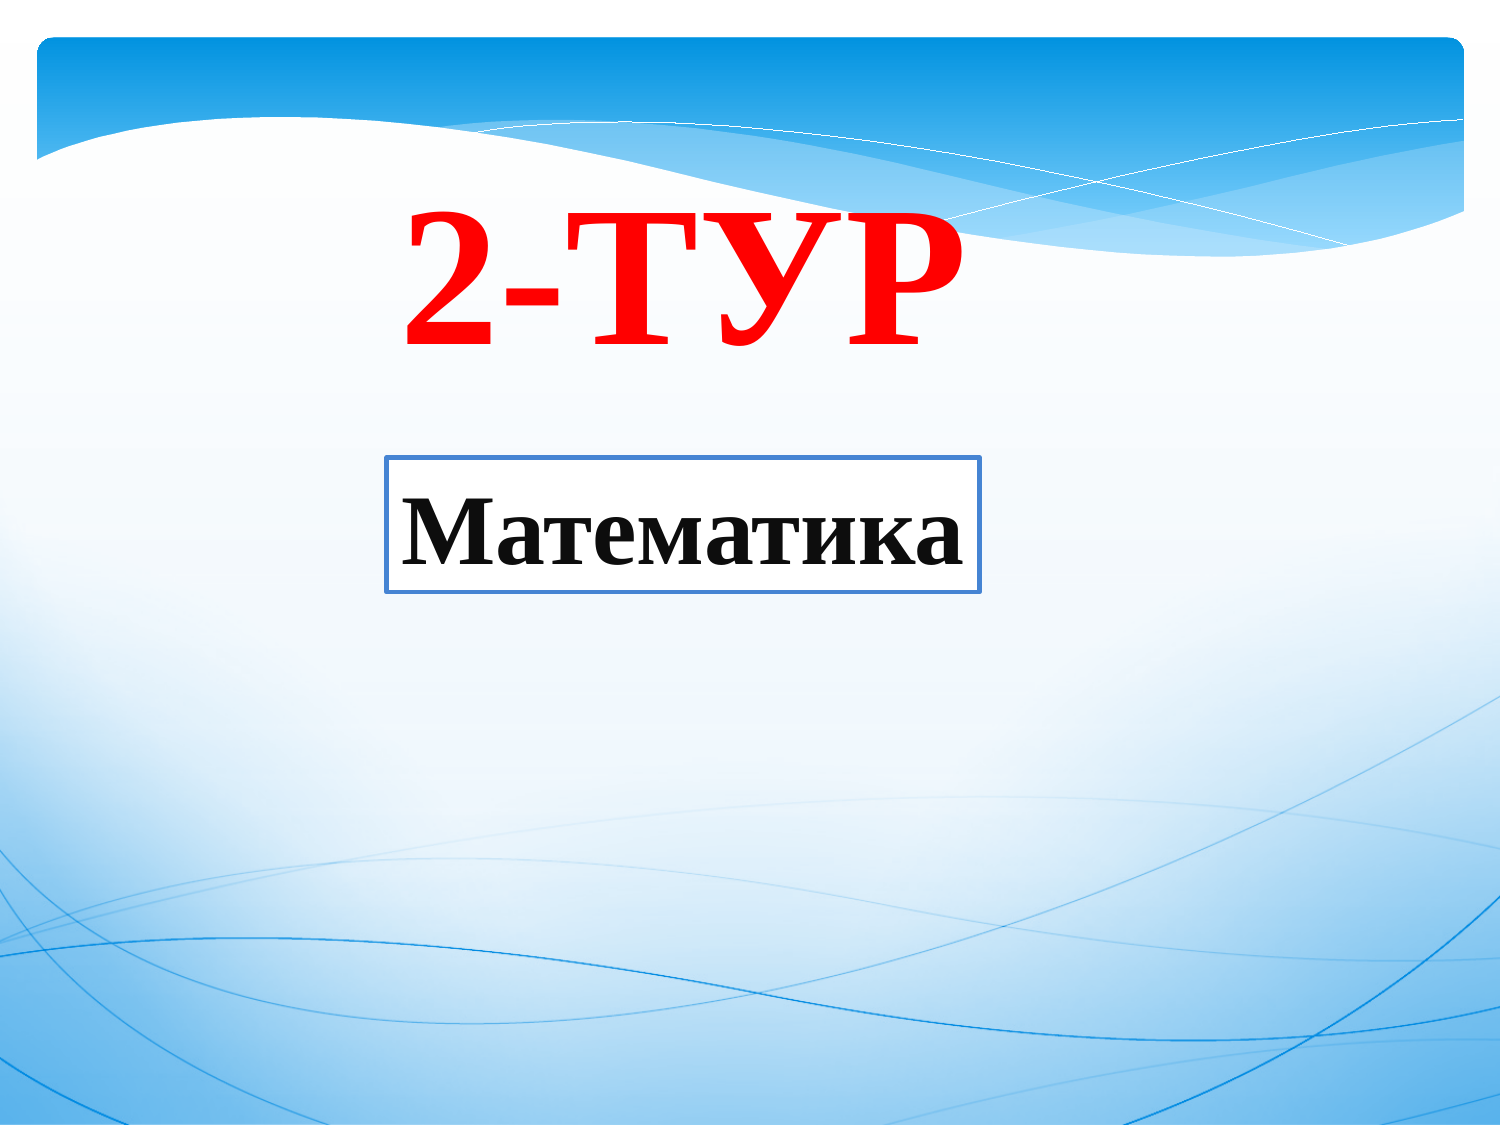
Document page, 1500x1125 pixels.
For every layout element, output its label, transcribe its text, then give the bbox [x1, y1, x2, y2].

text_box Математика [384, 455, 982, 594]
text_box 2-ТУР [384, 137, 984, 392]
